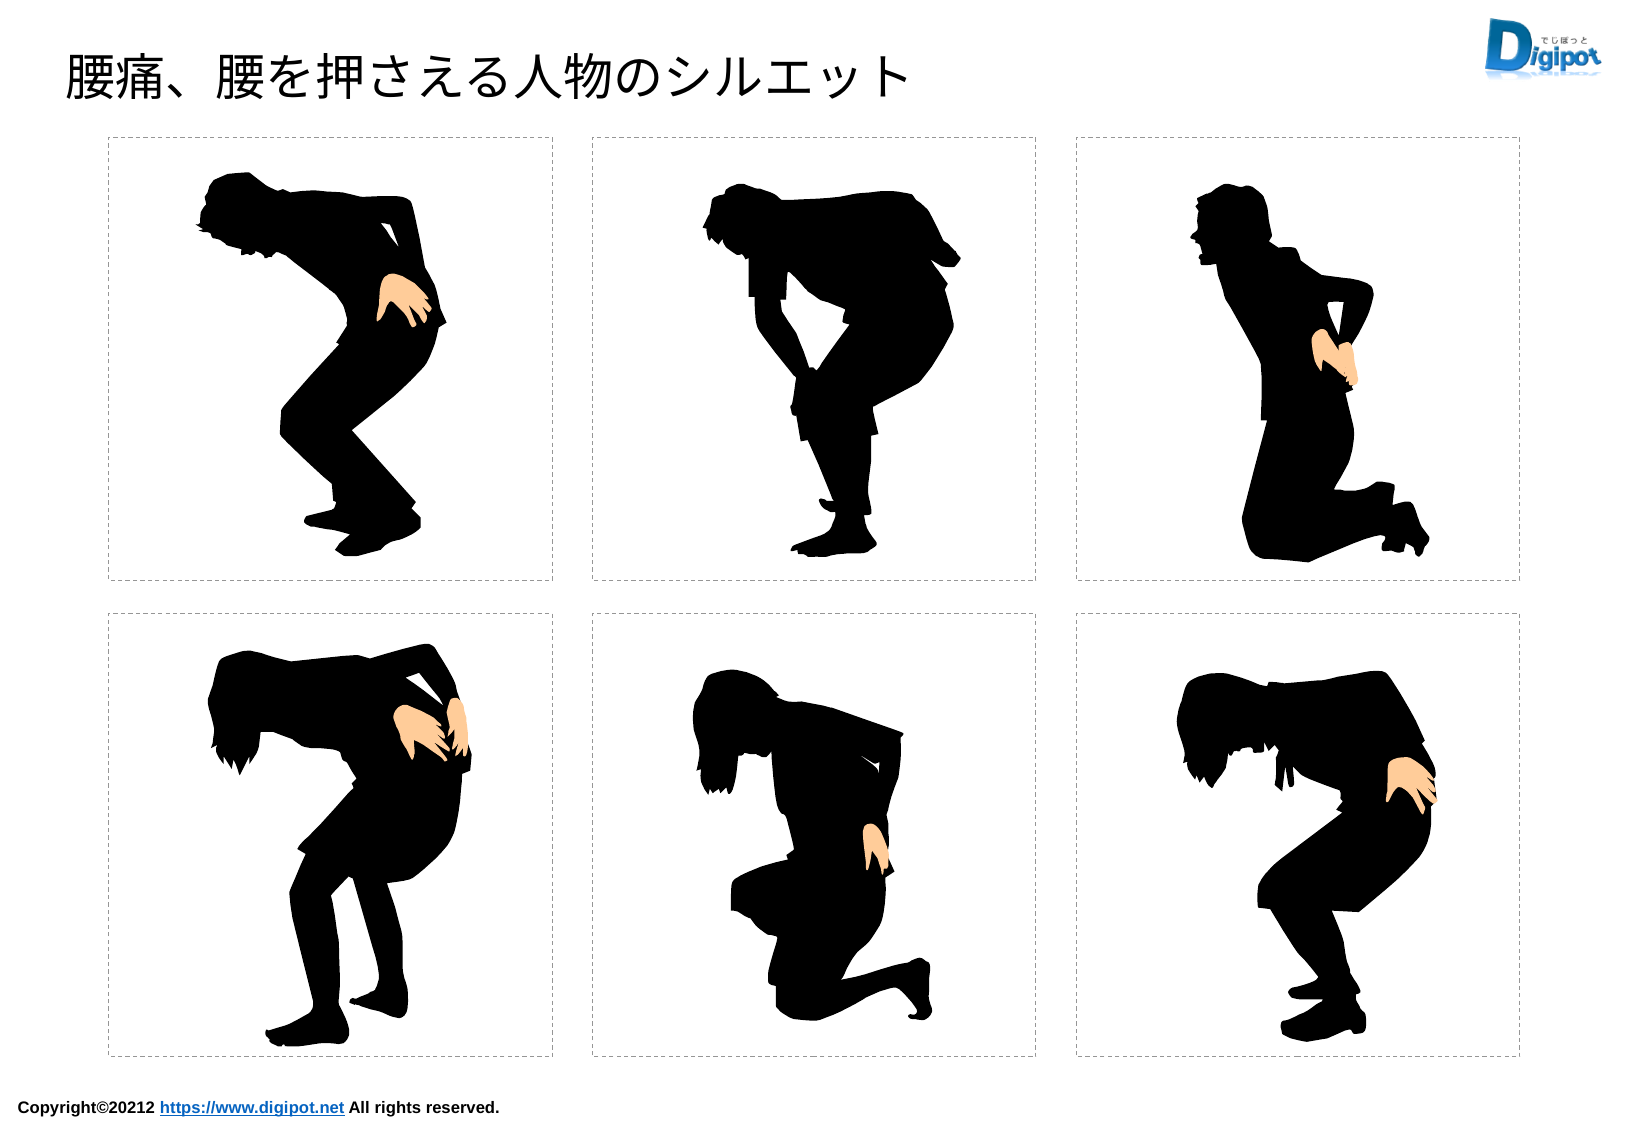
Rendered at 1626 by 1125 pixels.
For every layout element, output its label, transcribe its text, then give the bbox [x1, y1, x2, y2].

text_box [207, 643, 472, 1047]
picture [1485, 18, 1602, 82]
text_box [1176, 670, 1438, 1042]
text_box [702, 183, 961, 557]
text_box 腰痛、腰を押さえる人物のシルエット [50, 38, 929, 113]
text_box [1190, 183, 1430, 563]
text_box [195, 172, 447, 557]
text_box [692, 669, 933, 1021]
